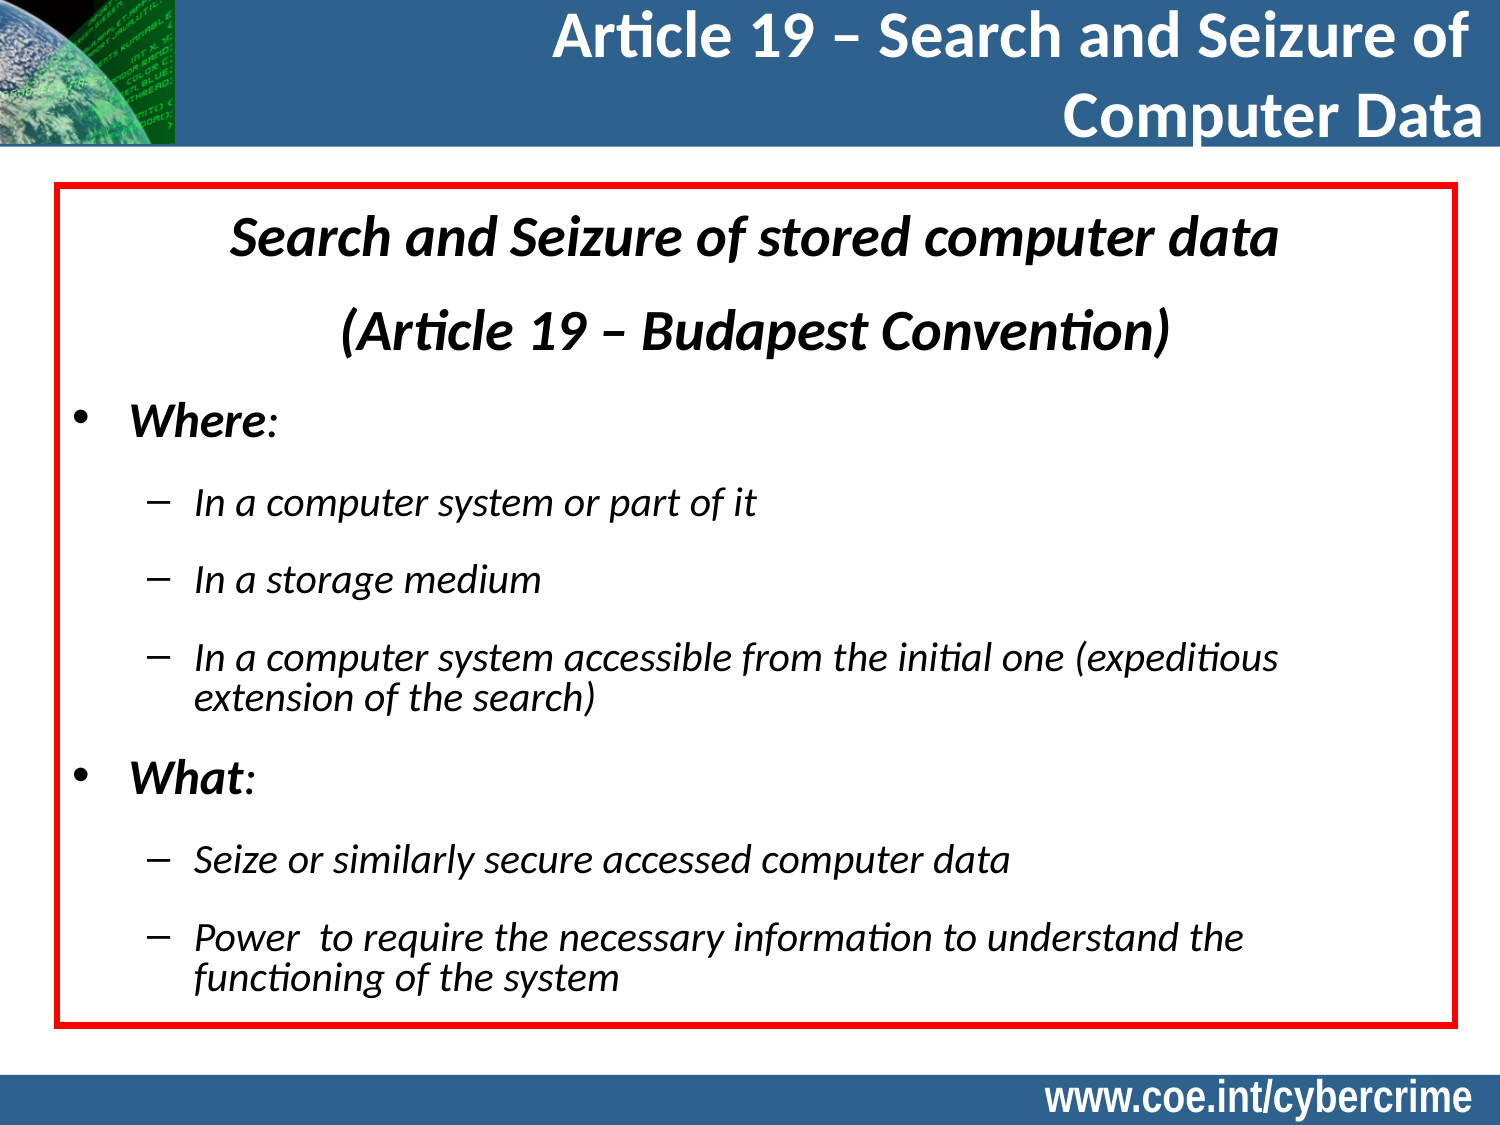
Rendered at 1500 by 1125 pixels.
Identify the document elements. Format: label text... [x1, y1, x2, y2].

text_box Article 19 – Search and Seizure of Computer Data [177, 0, 1500, 149]
picture [0, 0, 175, 144]
text_box www.coe.int/cybercrime [1030, 1059, 1500, 1125]
text_box [0, 1073, 1030, 1125]
text_box Search and Seizure of stored computer data (Article 19 – Budapest Convention) Where: In a computer system or part of it In a storage medium In a computer system accessible from the initial one (expeditious extension of the search) What: Seize or similarly secure accessed computer data Power to require the necessary information to understand the functioning of the system [57, 185, 1455, 1026]
